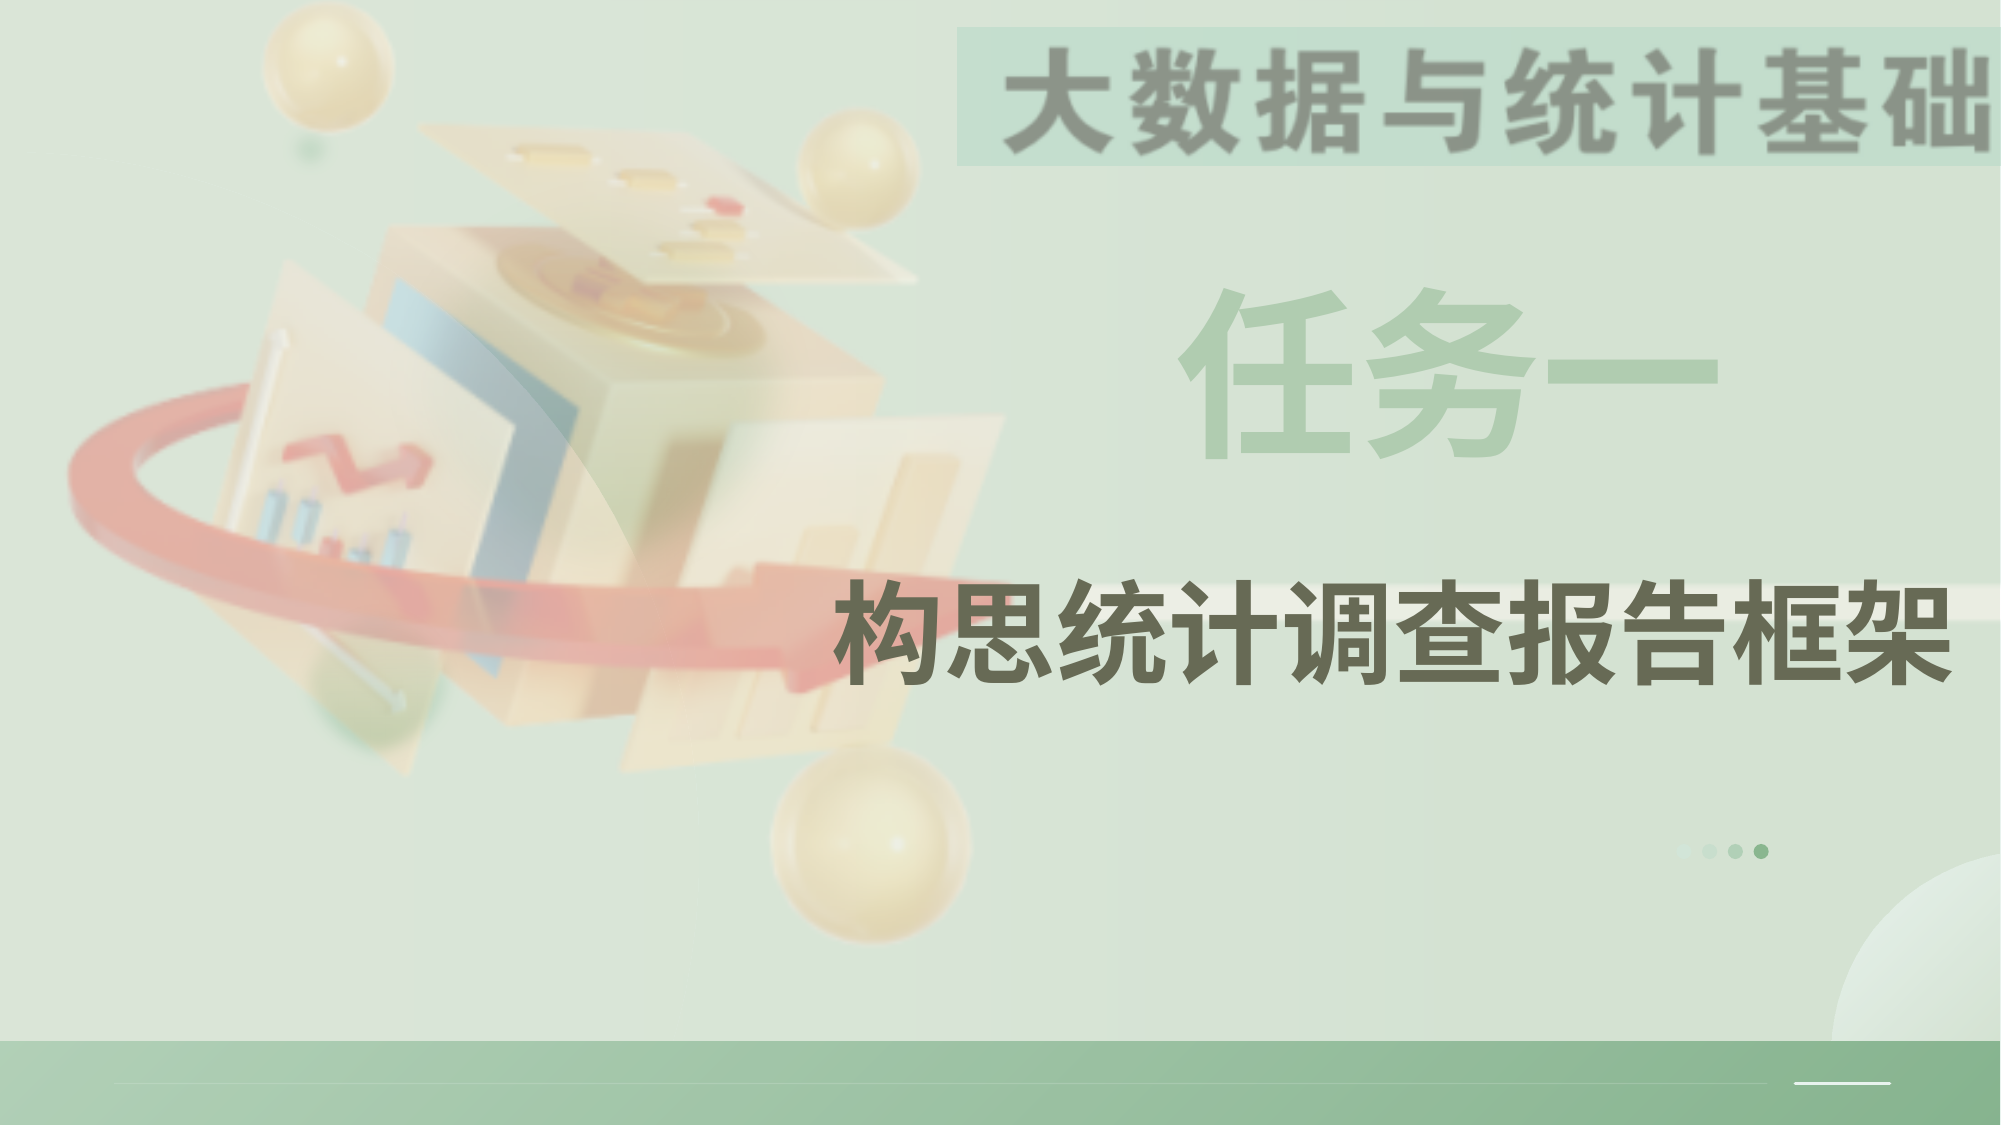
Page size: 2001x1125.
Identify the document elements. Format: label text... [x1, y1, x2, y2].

list 任务一 [870, 182, 1767, 480]
title 构思统计调查报告框架 [806, 562, 1957, 900]
